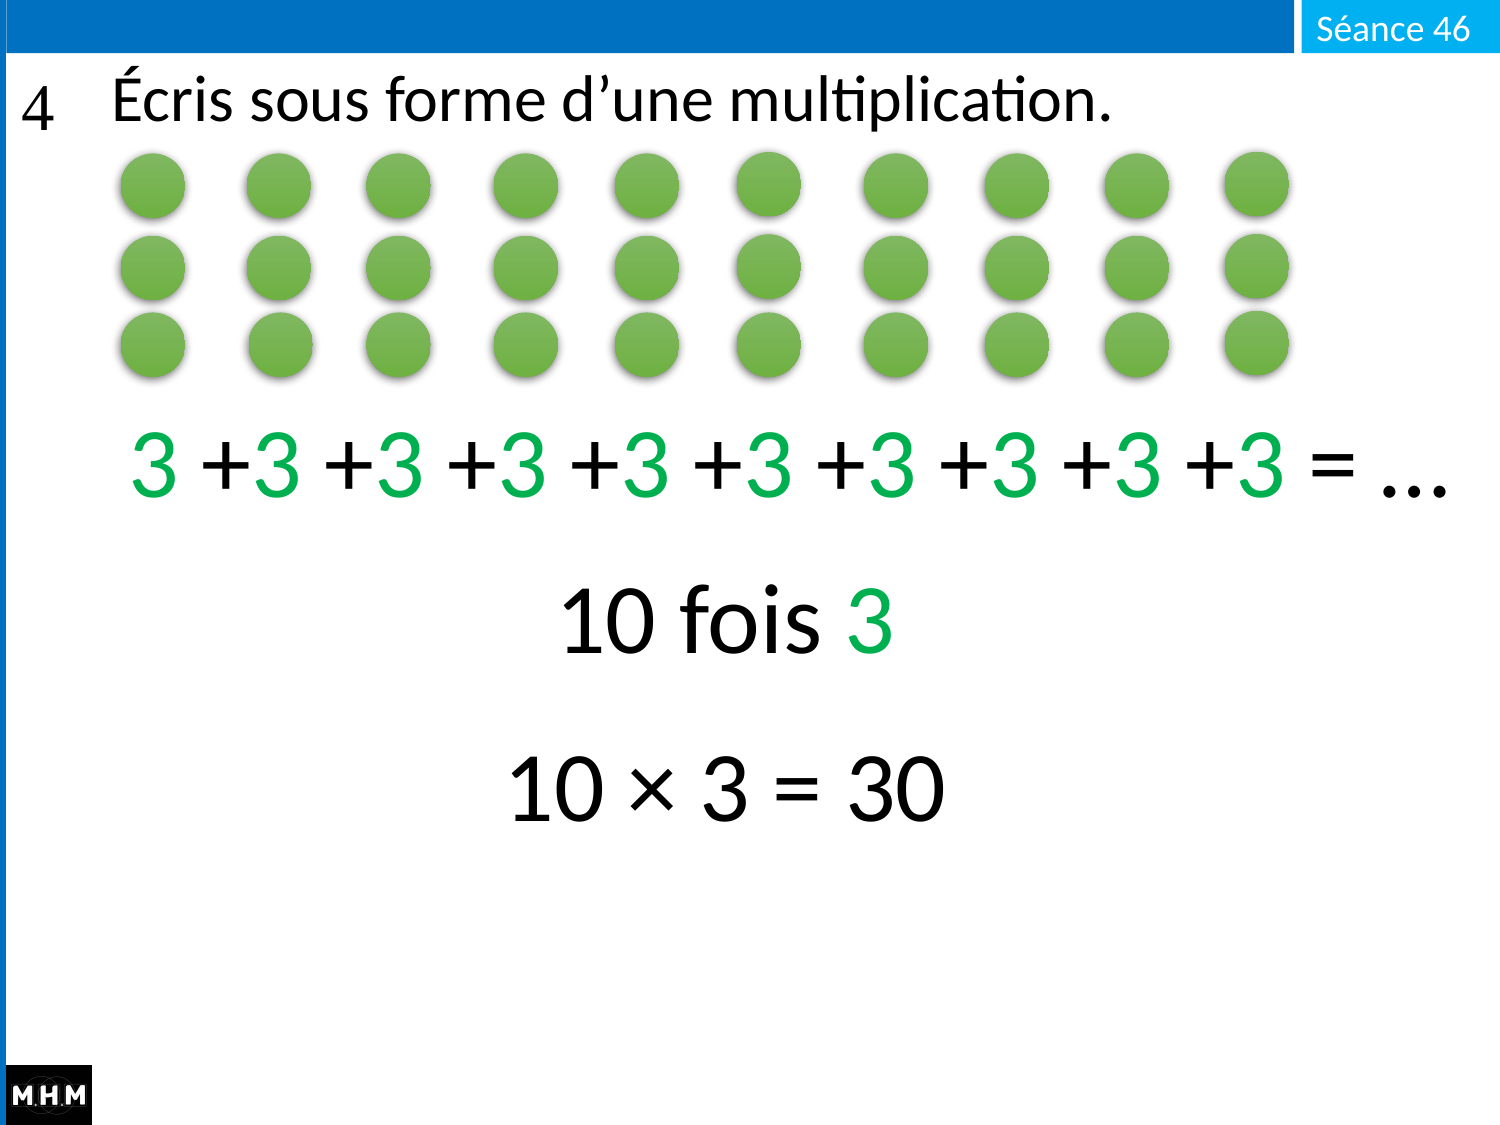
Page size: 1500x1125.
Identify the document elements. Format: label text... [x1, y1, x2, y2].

text_box [614, 312, 680, 377]
text_box [246, 235, 312, 300]
text_box [366, 235, 431, 300]
text_box [120, 235, 186, 300]
text_box 10 fois 3 [2, 545, 1471, 681]
text_box [493, 312, 558, 377]
text_box [1104, 153, 1170, 218]
text_box [614, 235, 680, 300]
text_box [120, 312, 186, 377]
text_box [985, 153, 1050, 218]
text_box [120, 153, 186, 218]
text_box [1224, 233, 1289, 299]
text_box [1224, 151, 1289, 217]
title Écris sous forme d’une multiplication. [96, 57, 1391, 144]
text_box [736, 312, 802, 377]
text_box [863, 153, 929, 218]
text_box 3 +3 +3 +3 +3 +3 +3 +3 +3 +3 = … [54, 389, 1500, 525]
text_box [863, 312, 929, 377]
text_box [493, 153, 558, 218]
text_box [1104, 235, 1170, 300]
text_box [863, 235, 929, 300]
text_box [248, 312, 313, 377]
text_box [736, 234, 802, 299]
text_box 10 × 3 = 30 [2, 713, 1471, 849]
text_box [366, 312, 431, 377]
text_box [1104, 312, 1170, 377]
text_box [985, 312, 1050, 377]
text_box [614, 153, 680, 218]
text_box [985, 235, 1050, 300]
text_box [493, 235, 558, 300]
text_box [366, 153, 431, 218]
picture [6, 1065, 92, 1125]
text_box [736, 152, 802, 217]
text_box [246, 153, 312, 218]
text_box [1224, 310, 1289, 376]
